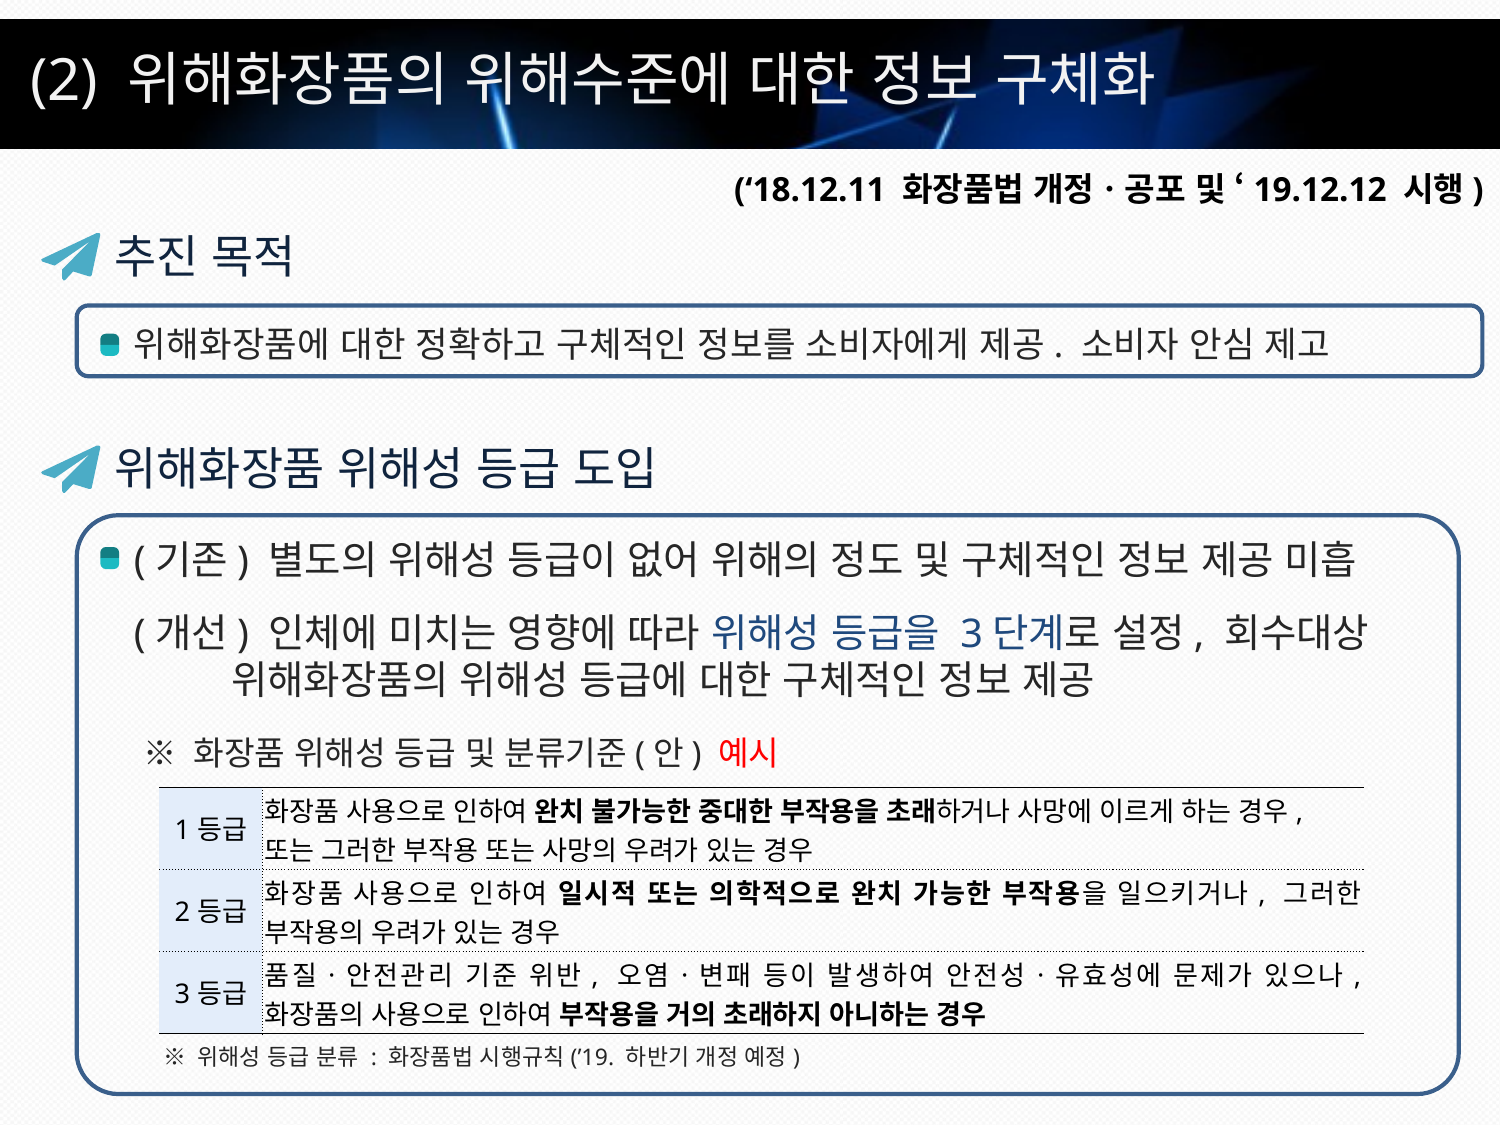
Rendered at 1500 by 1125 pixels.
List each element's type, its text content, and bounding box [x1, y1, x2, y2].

text_box 추진 목적 [100, 219, 1447, 290]
picture [0, 150, 1500, 1125]
text_box ※ 위해성 등급 분류 : 화장품법 시행규칙(’19. 하반기 개정 예정) [148, 1035, 821, 1078]
text_box 위해화장품 위해성 등급 도입 [100, 432, 1447, 503]
text_box [41, 445, 100, 493]
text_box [0, 18, 1500, 150]
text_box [100, 314, 1500, 373]
text_box [0, 0, 1500, 18]
text_box [41, 233, 100, 281]
text_box [74, 303, 1484, 379]
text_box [100, 527, 1500, 783]
text_box [74, 513, 1461, 1097]
text_box (‘18.12.11 화장품법 개정ㆍ공포 및 ‘19.12.12 시행) [611, 160, 1499, 216]
